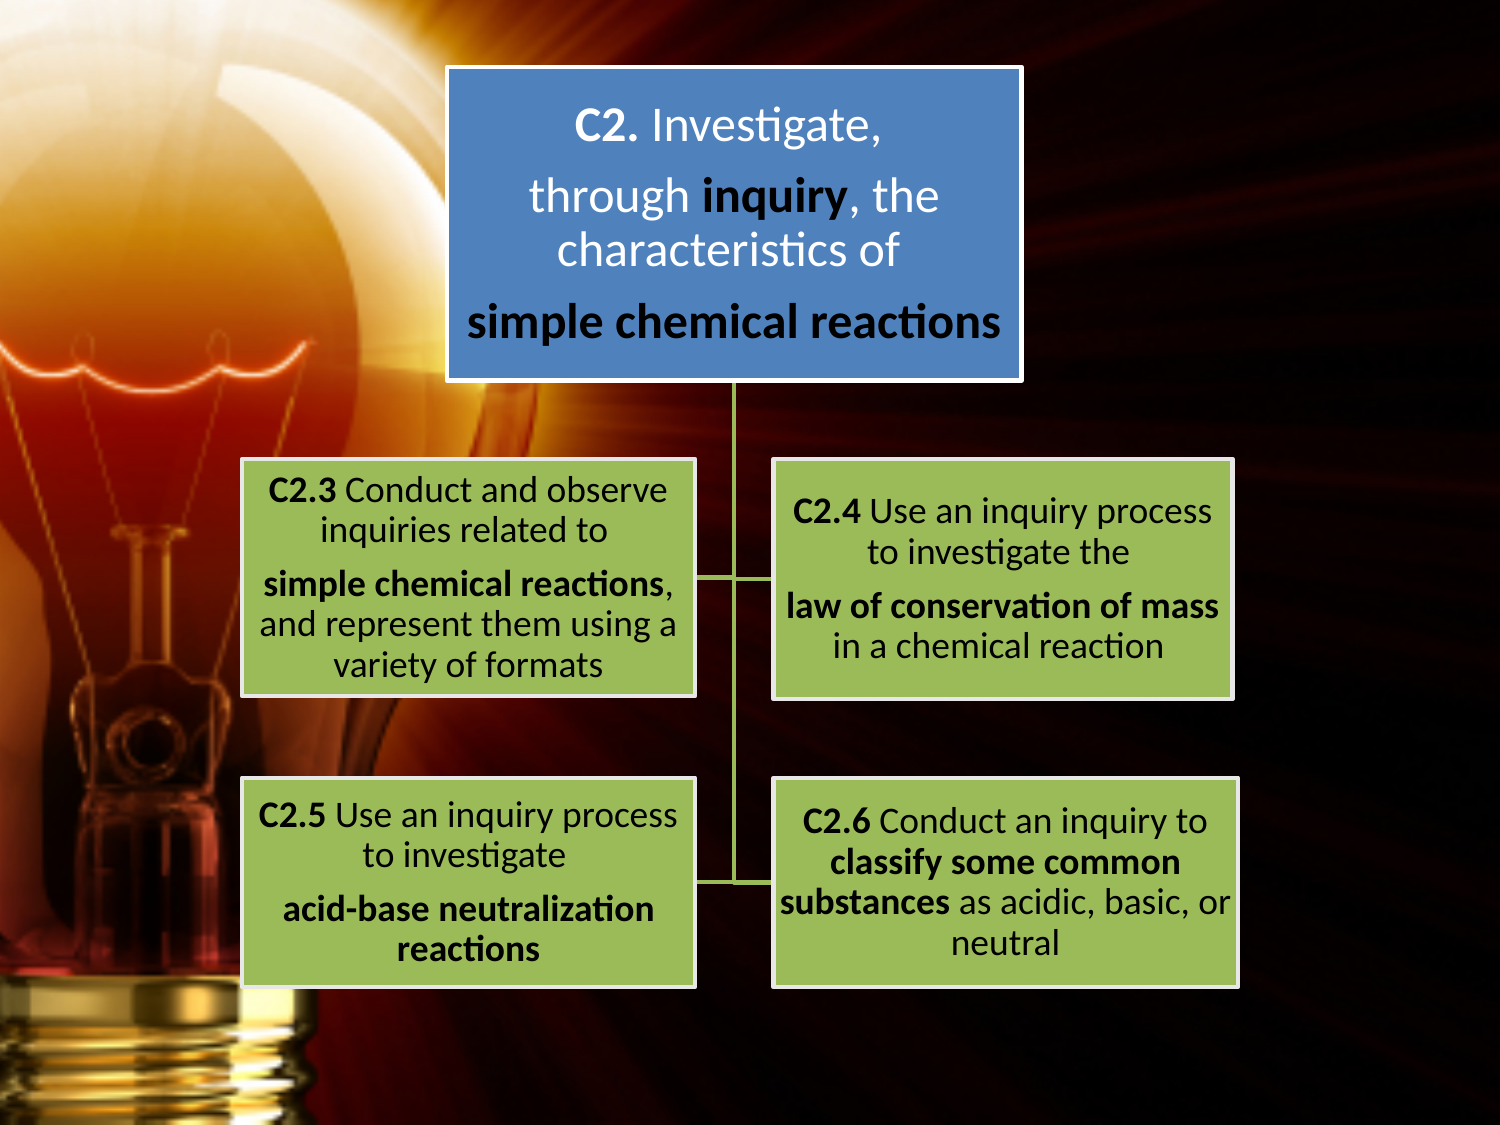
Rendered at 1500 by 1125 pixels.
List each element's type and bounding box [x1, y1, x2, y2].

picture [0, 0, 1500, 1125]
list [64, 66, 1416, 988]
